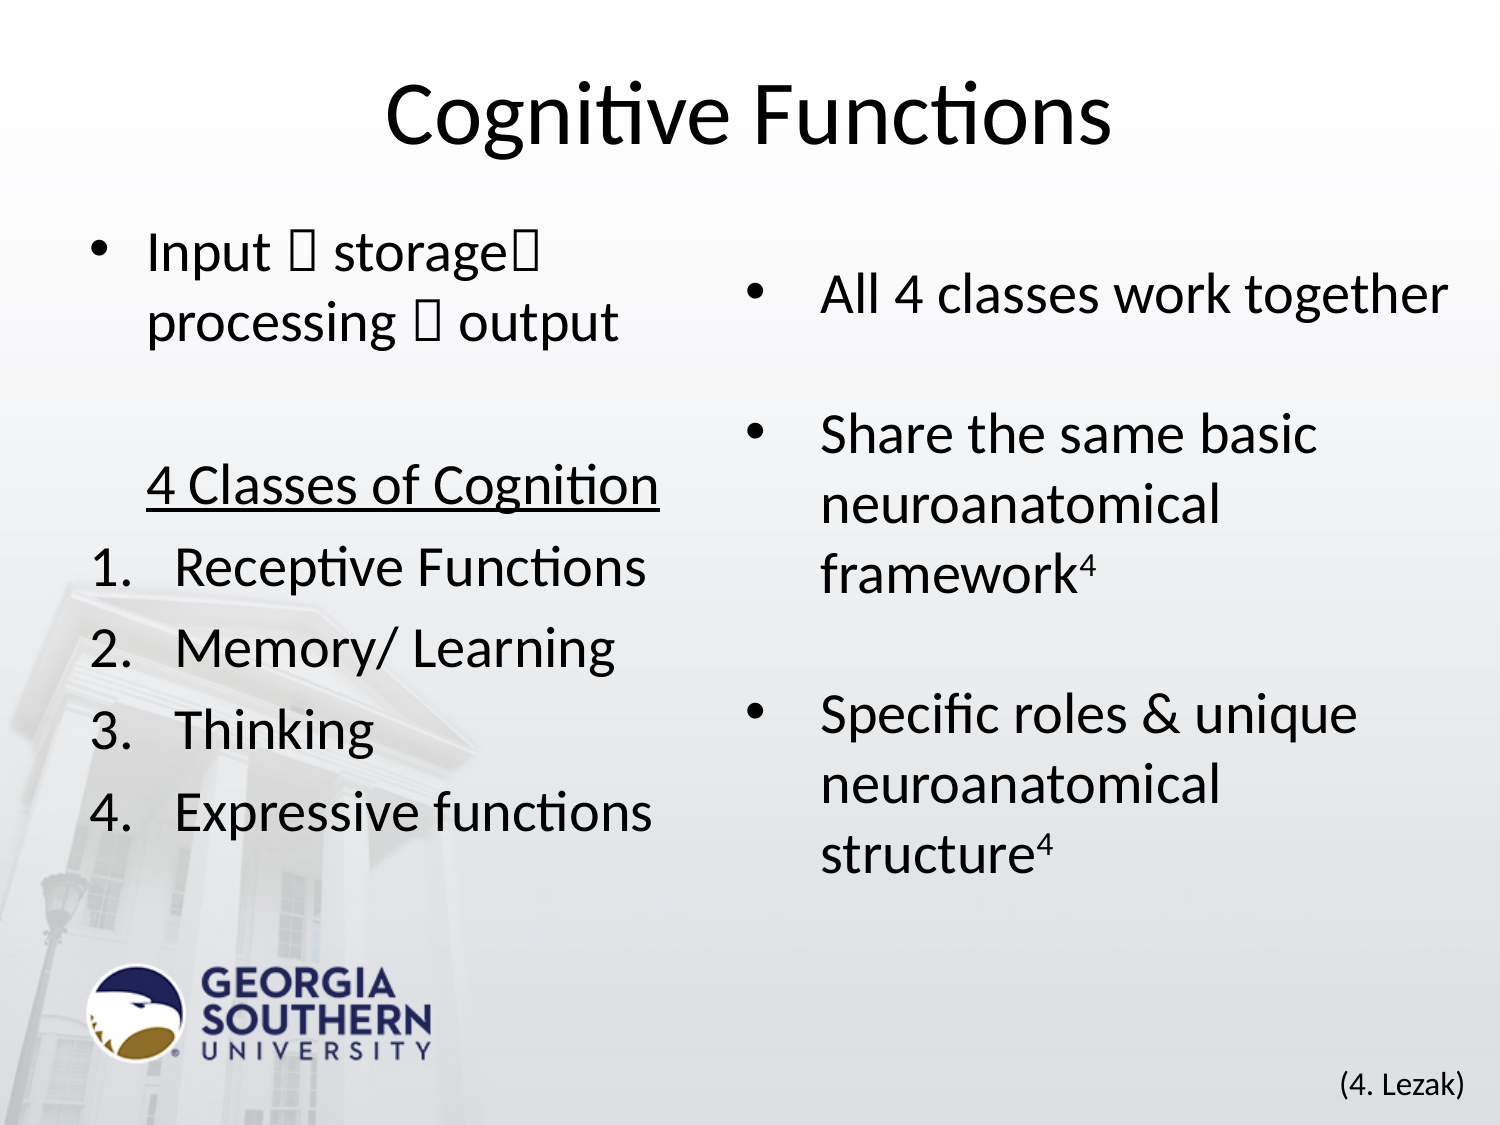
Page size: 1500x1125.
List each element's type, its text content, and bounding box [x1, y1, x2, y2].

text_box (4. Lezak) [553, 1055, 1481, 1110]
text_box All 4 classes work together Share the same basic neuroanatomical framework4 Specific roles & unique neuroanatomical structure4 [731, 247, 1471, 938]
list Input  storage processing  output 4 Classes of Cognition Receptive Functions Memory/ Learning Thinking Expressive functions [75, 205, 731, 924]
picture [0, 0, 1500, 1125]
title Cognitive Functions [75, 45, 1425, 233]
